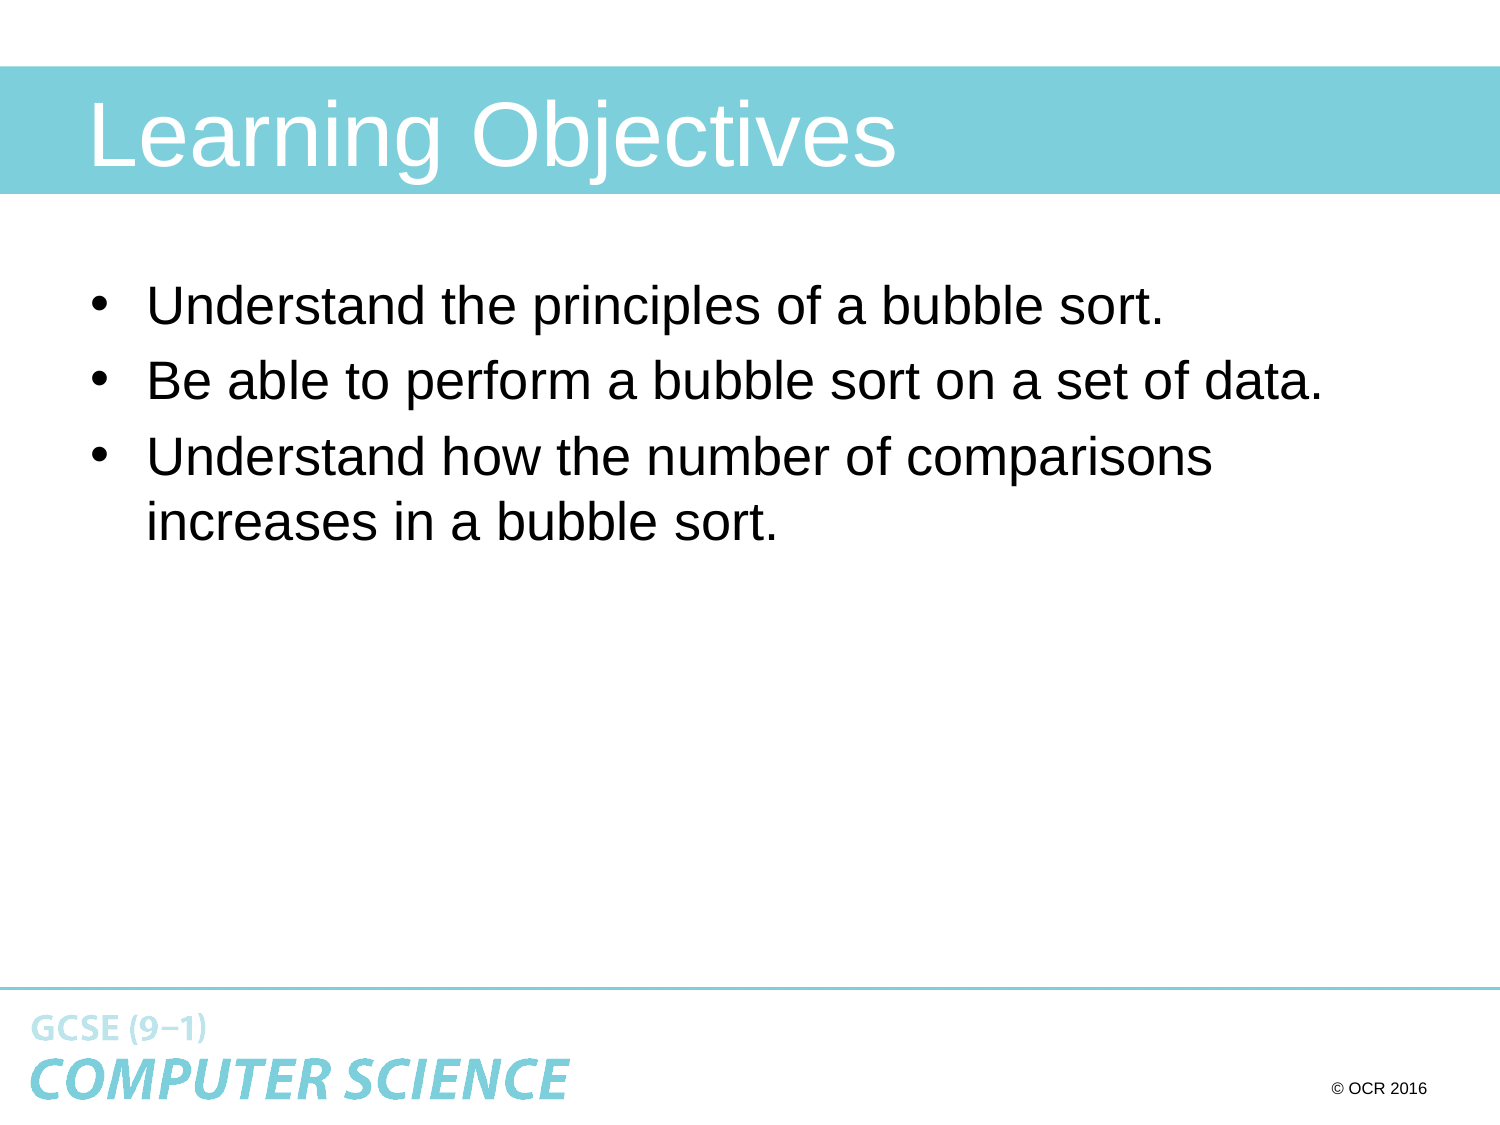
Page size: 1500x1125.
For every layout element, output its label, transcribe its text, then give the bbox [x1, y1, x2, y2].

picture [0, 987, 1500, 1124]
list Understand the principles of a bubble sort. Be able to perform a bubble sort on a set of data. Understand how the number of comparisons increases in a bubble sort. [75, 262, 1425, 965]
title Learning Objectives [0, 66, 1500, 194]
